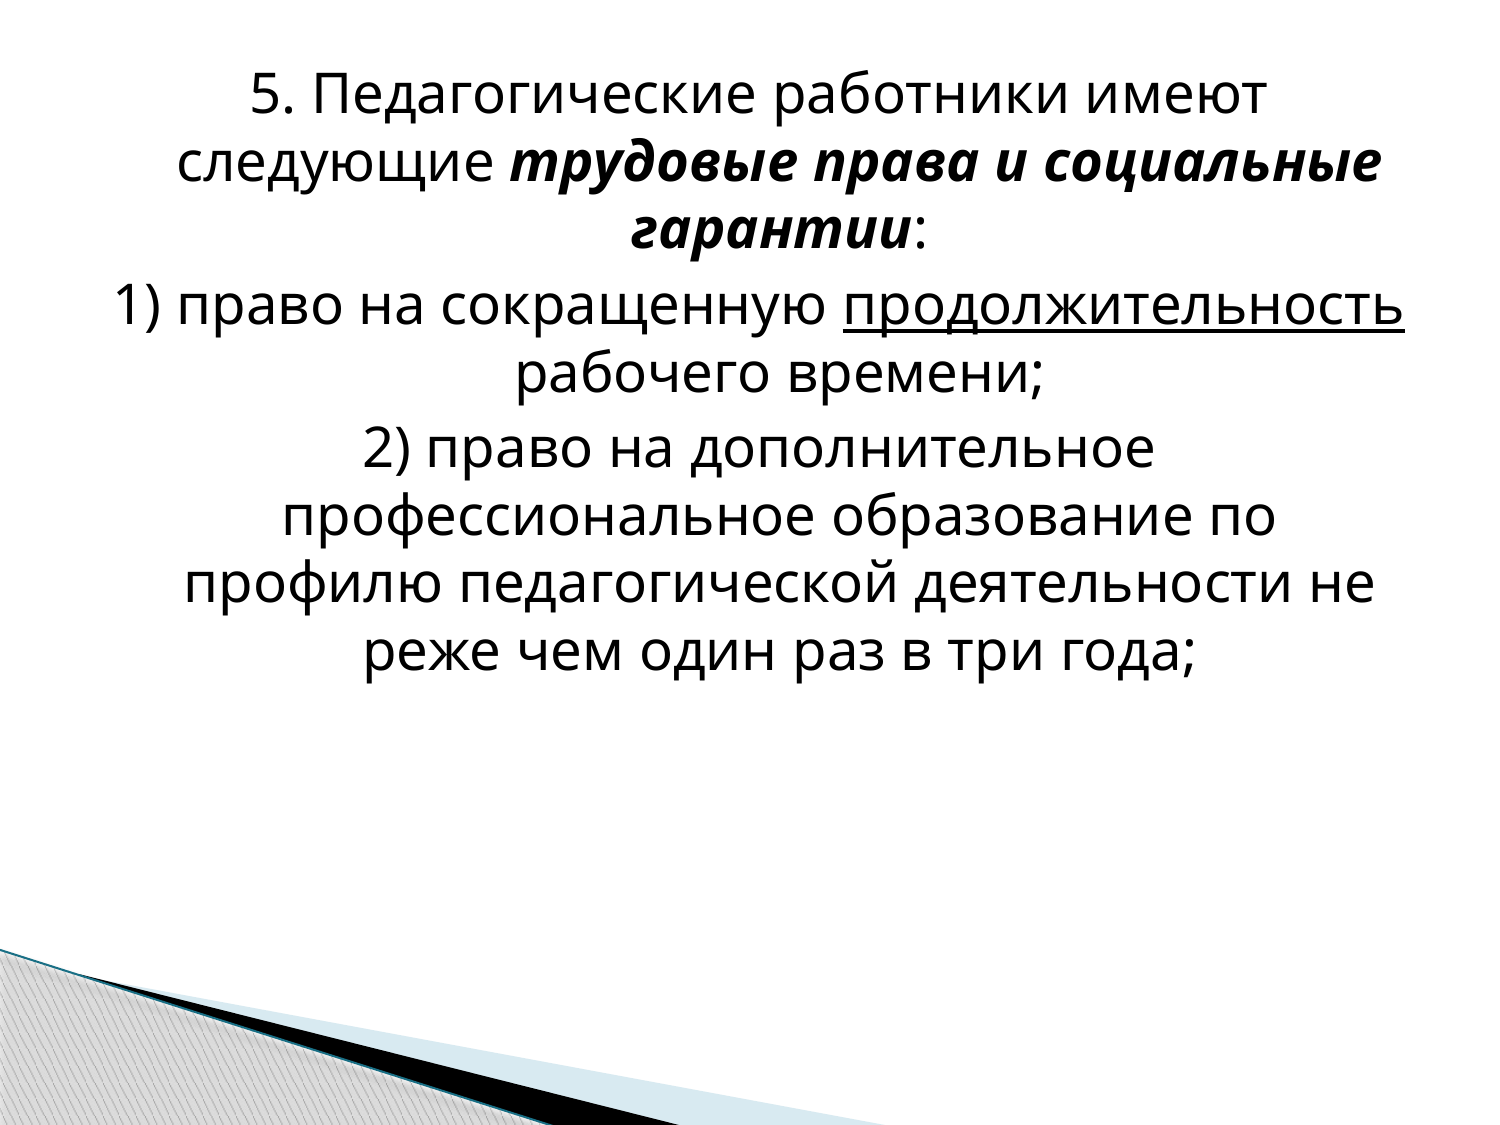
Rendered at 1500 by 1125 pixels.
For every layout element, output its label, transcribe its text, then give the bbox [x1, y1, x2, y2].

list 5. Педагогические работники имеют следующие трудовые права и социальные гарантии: 1) право на сокращенную продолжительность рабочего времени; 2) право на дополнительное профессиональное образование по профилю педагогической деятельности не реже чем один раз в три года; [75, 50, 1425, 1005]
